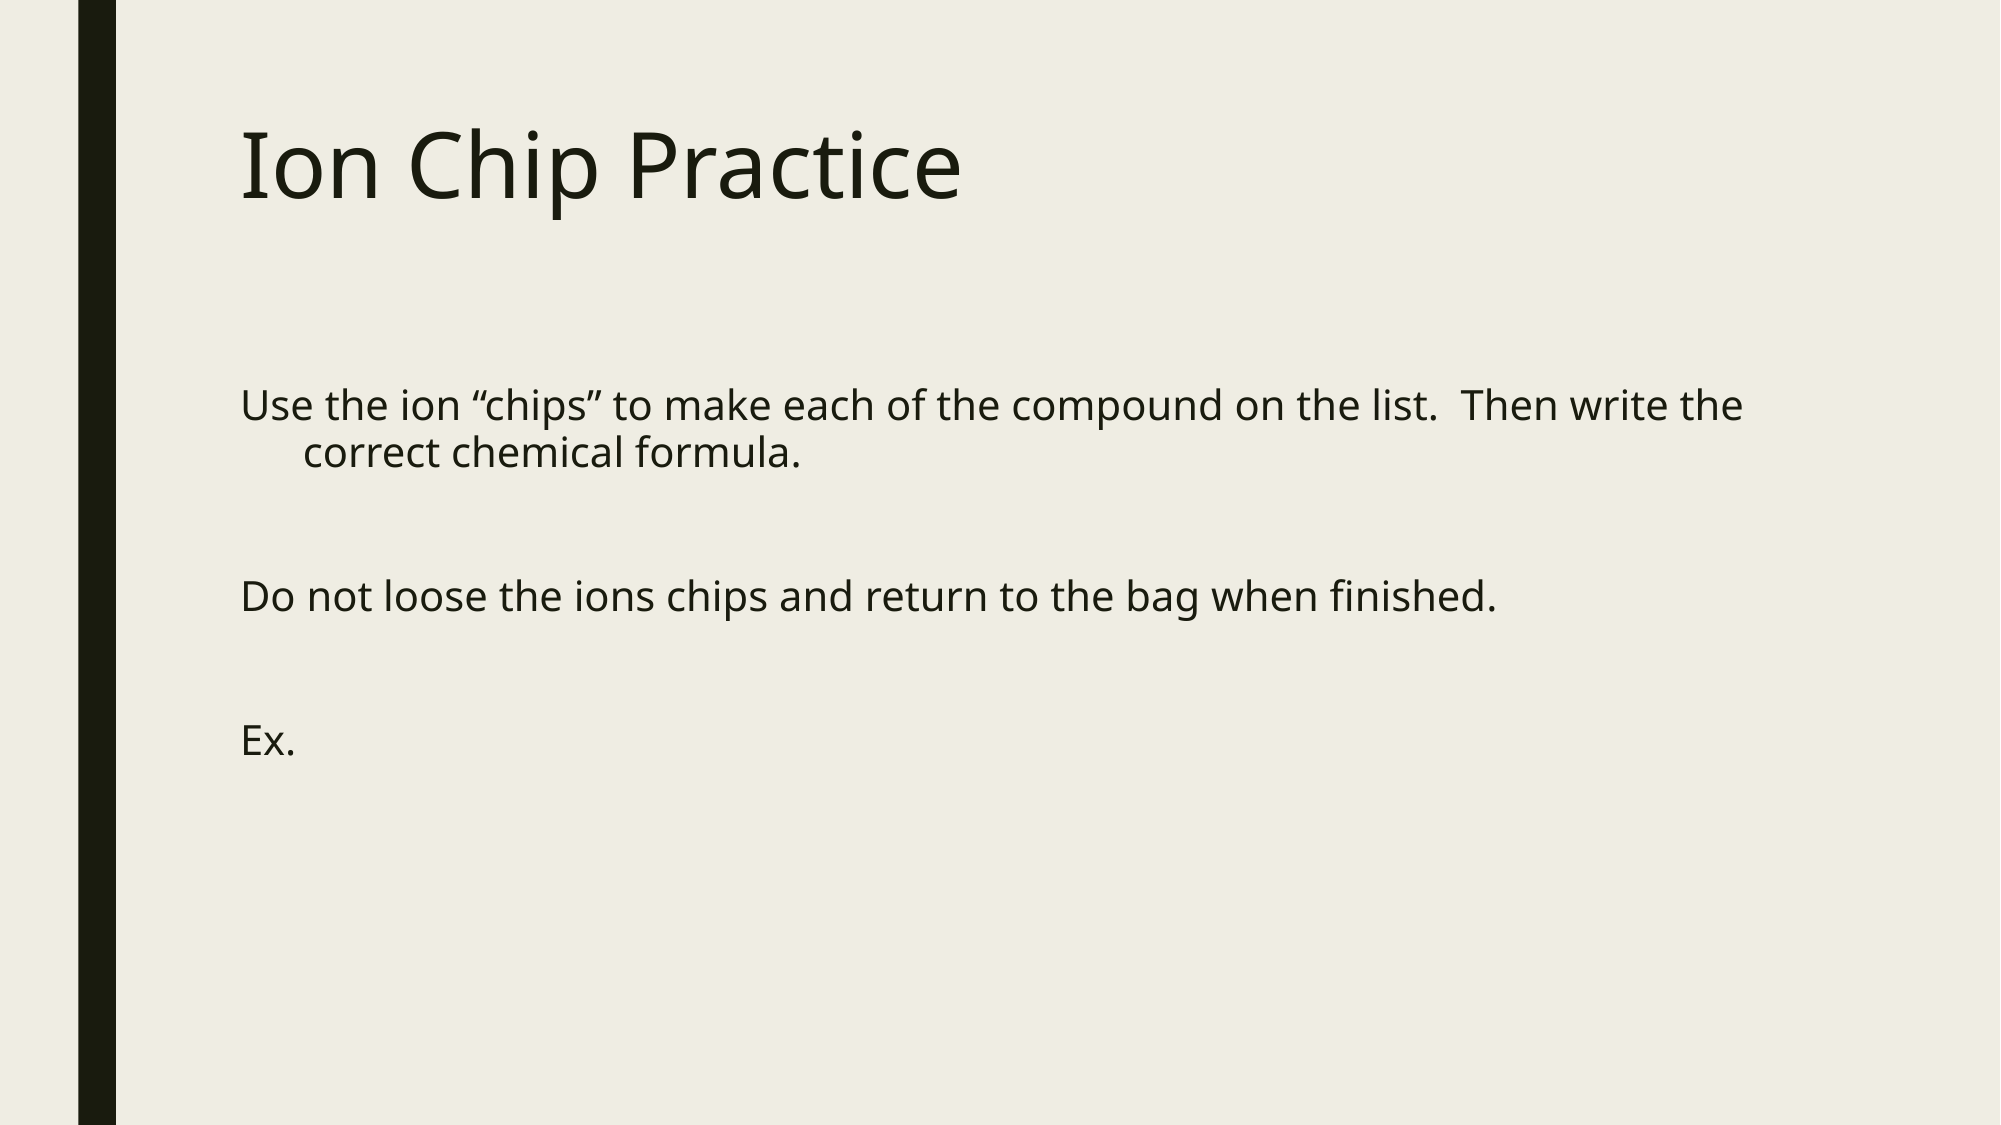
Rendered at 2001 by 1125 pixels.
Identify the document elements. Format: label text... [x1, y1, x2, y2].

title Ion Chip Practice [225, 112, 1800, 357]
list Use the ion “chips” to make each of the compound on the list. Then write the correct chemical formula. Do not loose the ions chips and return to the bag when finished. Ex. [225, 375, 1800, 963]
